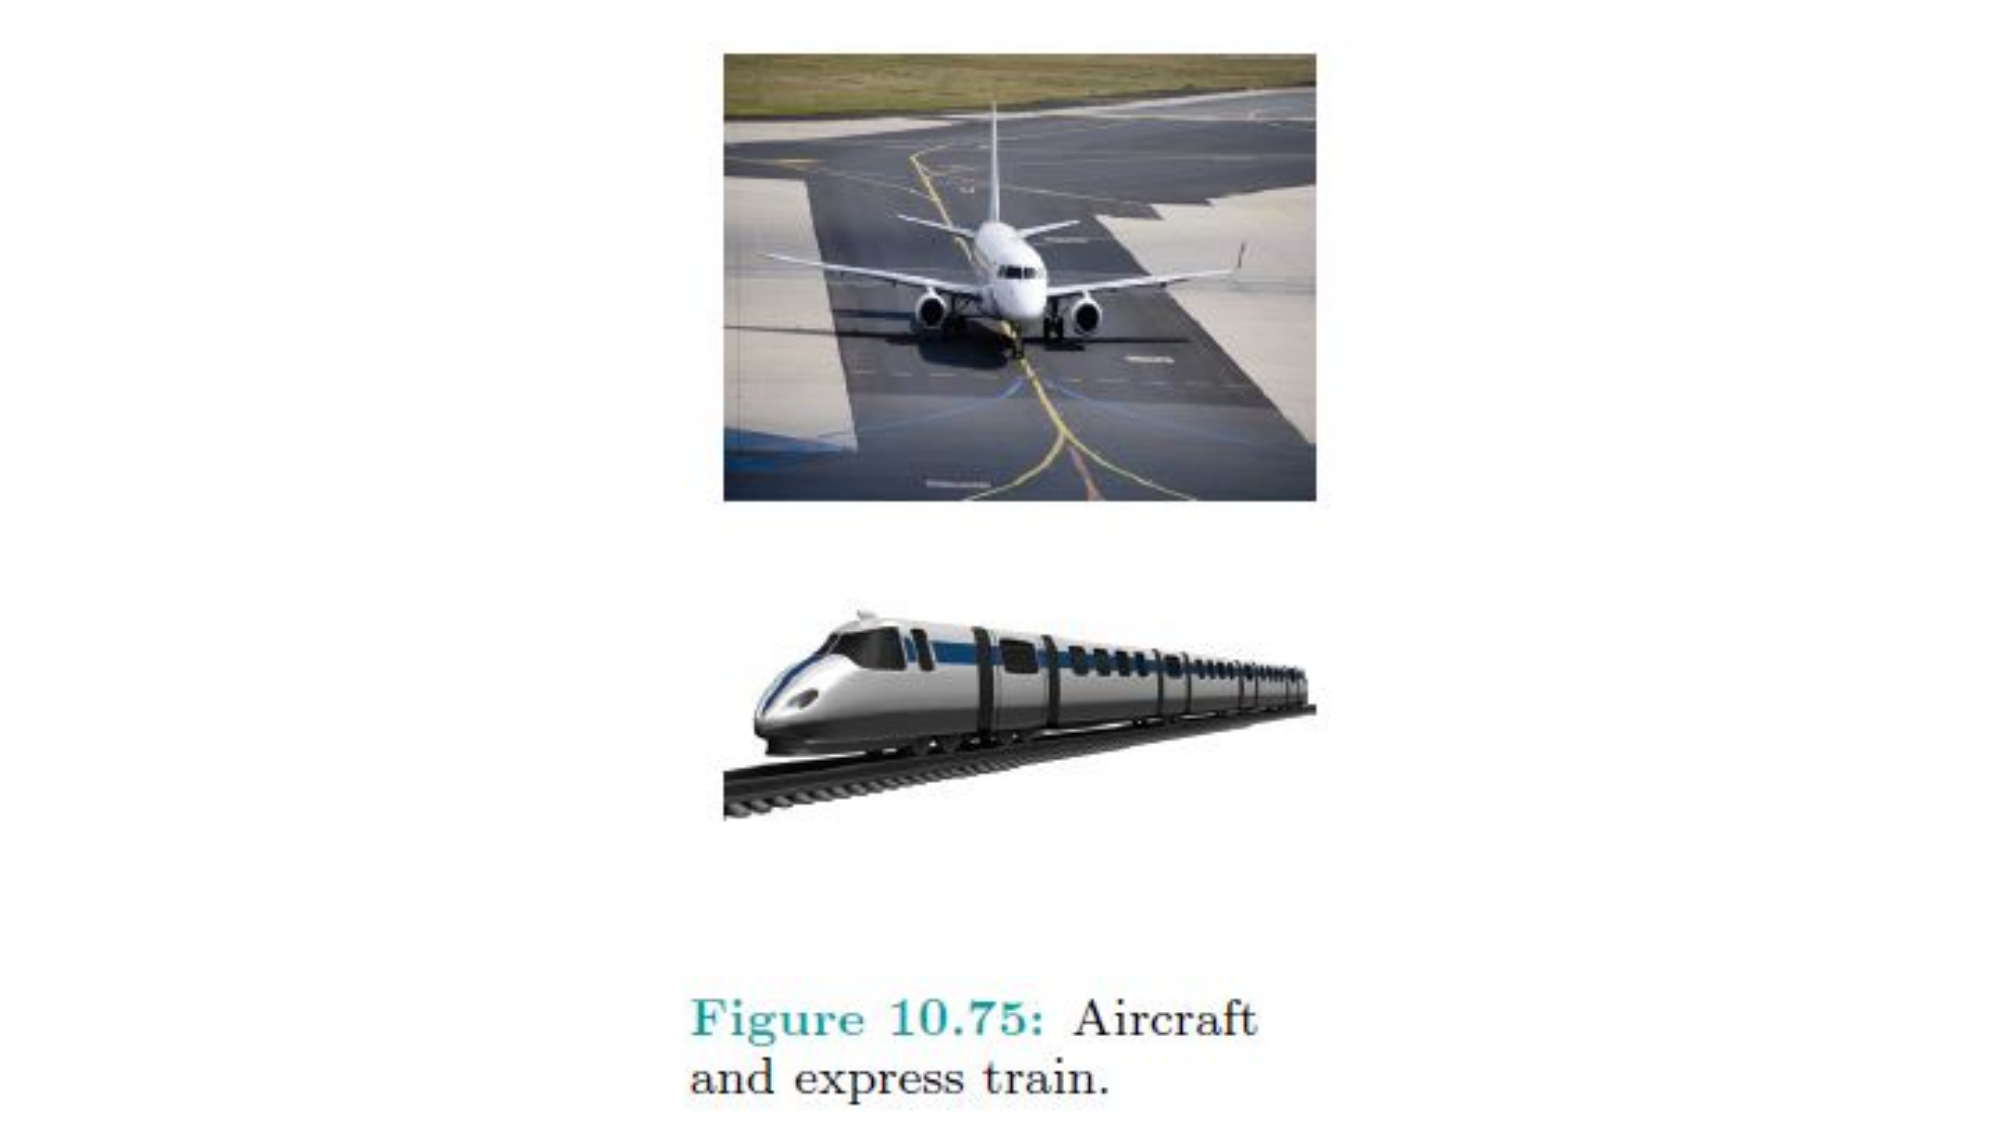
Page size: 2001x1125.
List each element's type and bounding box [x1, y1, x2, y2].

picture [641, 0, 1359, 1125]
